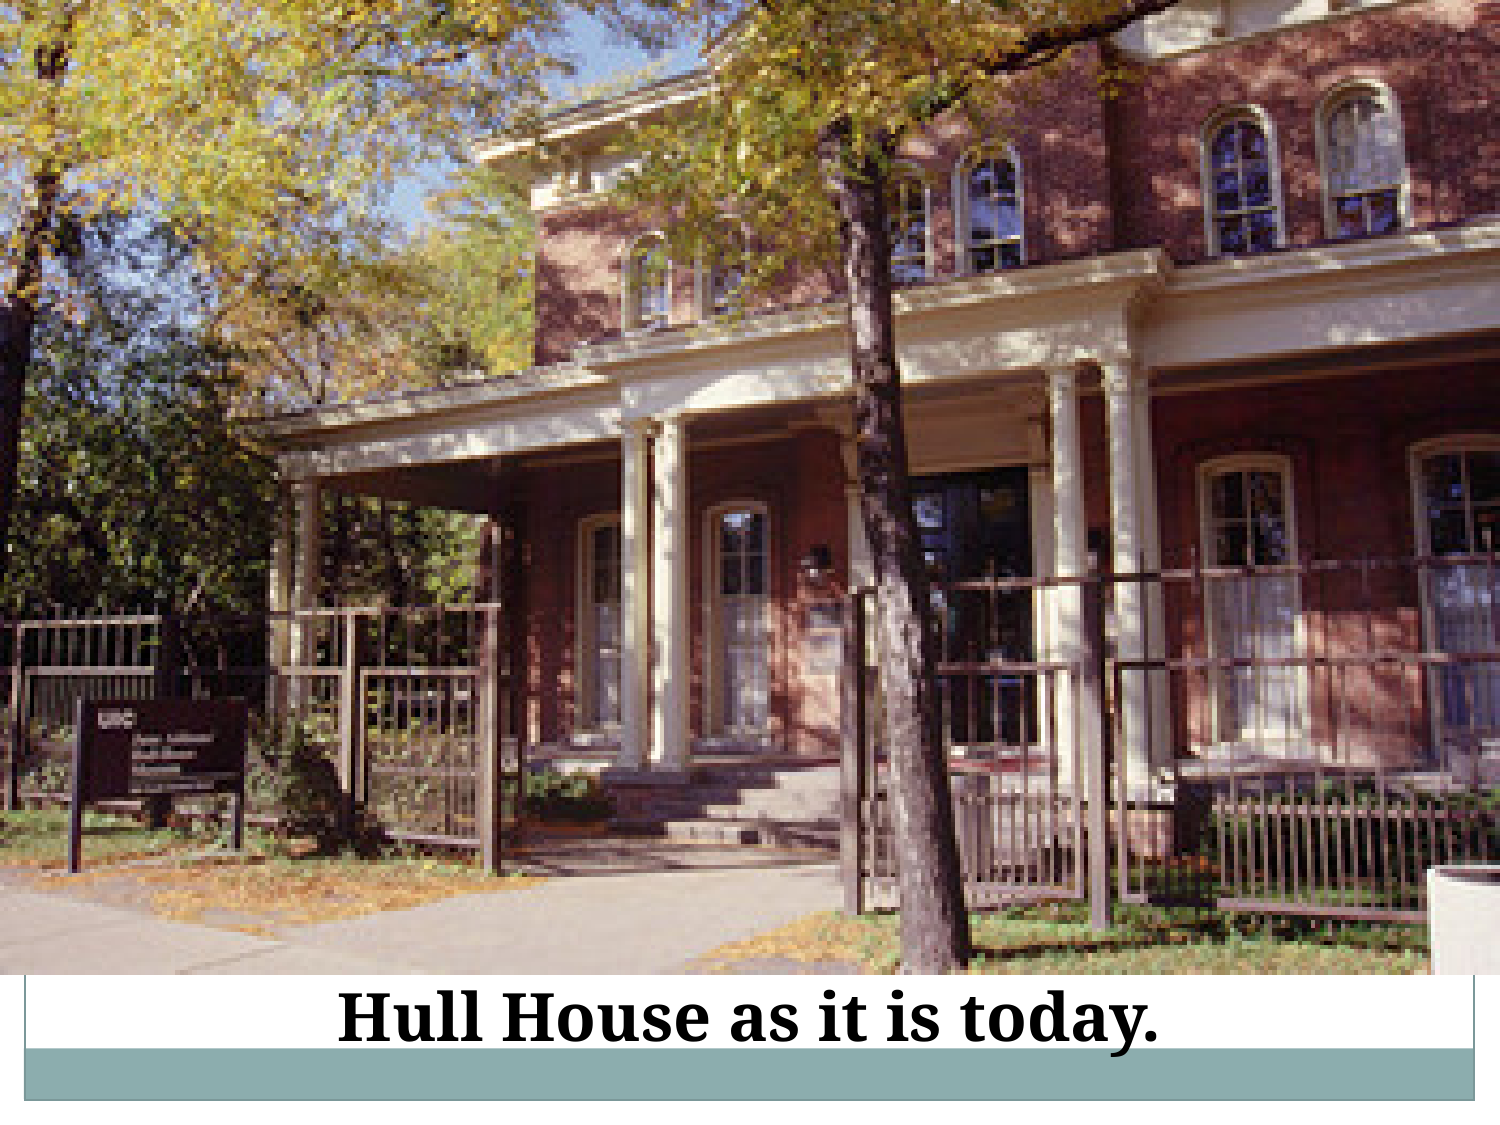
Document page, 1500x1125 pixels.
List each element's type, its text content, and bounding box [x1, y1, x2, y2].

text_box Hull House as it is today. [0, 984, 1500, 1063]
picture [0, 0, 1500, 976]
